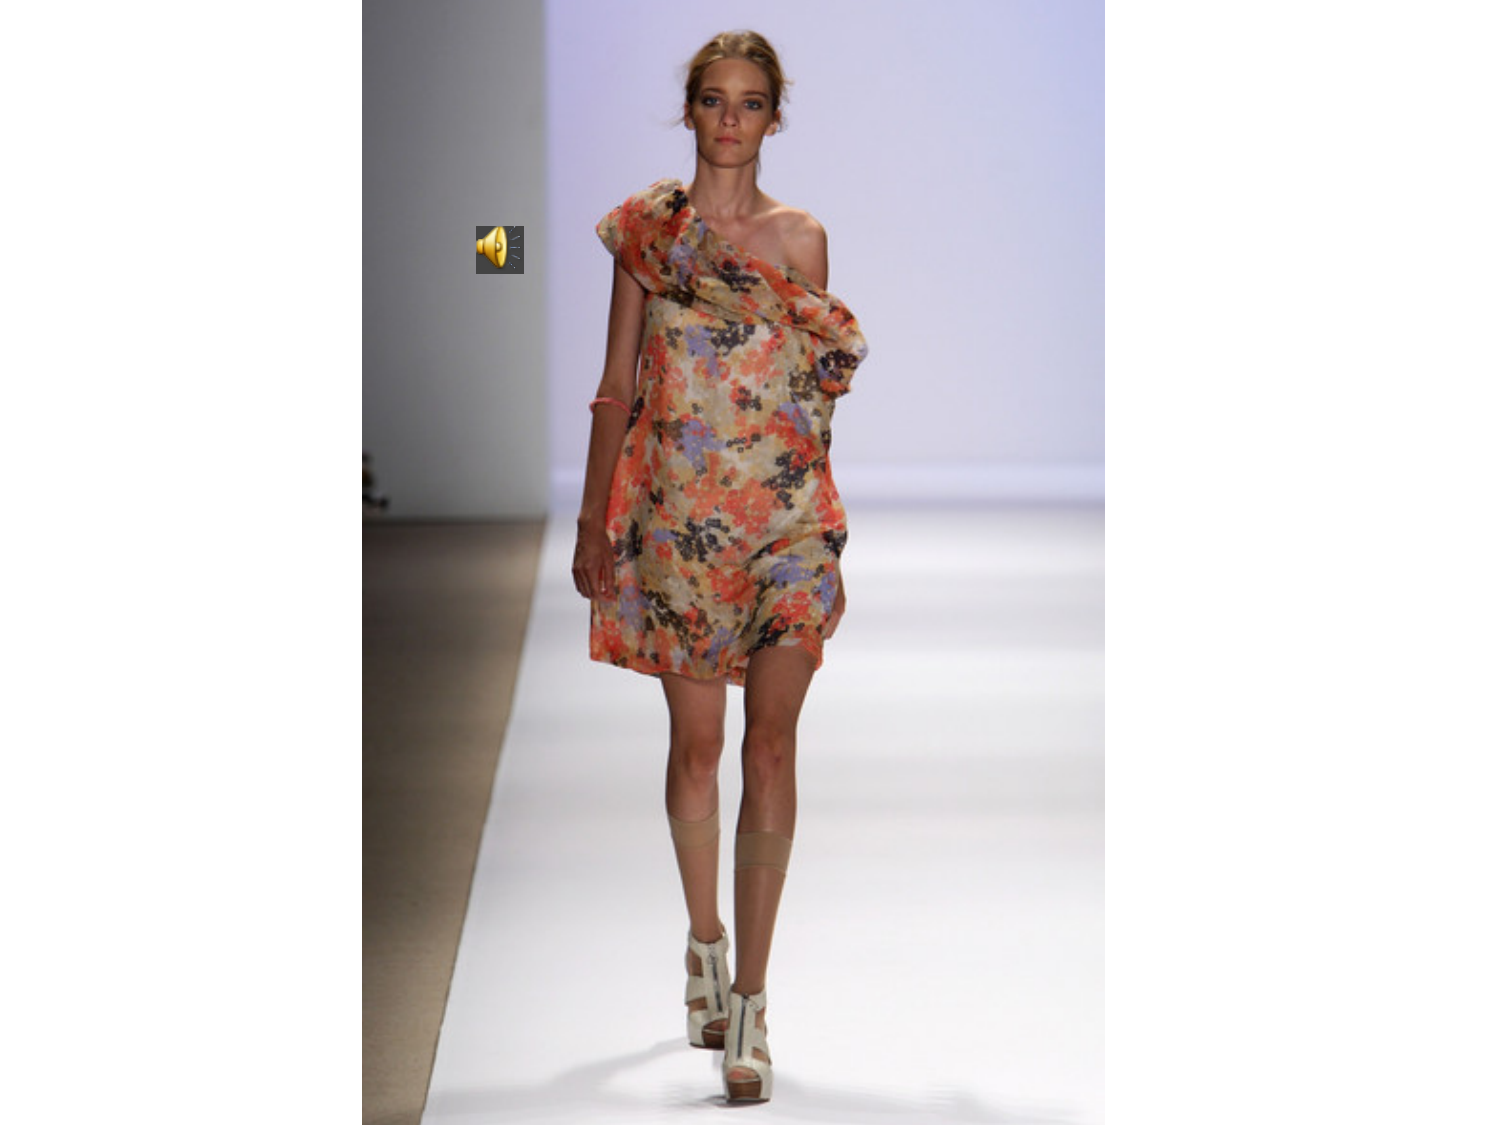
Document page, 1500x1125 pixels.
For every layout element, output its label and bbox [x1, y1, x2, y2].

picture [474, 224, 526, 276]
list [362, 0, 1105, 1125]
